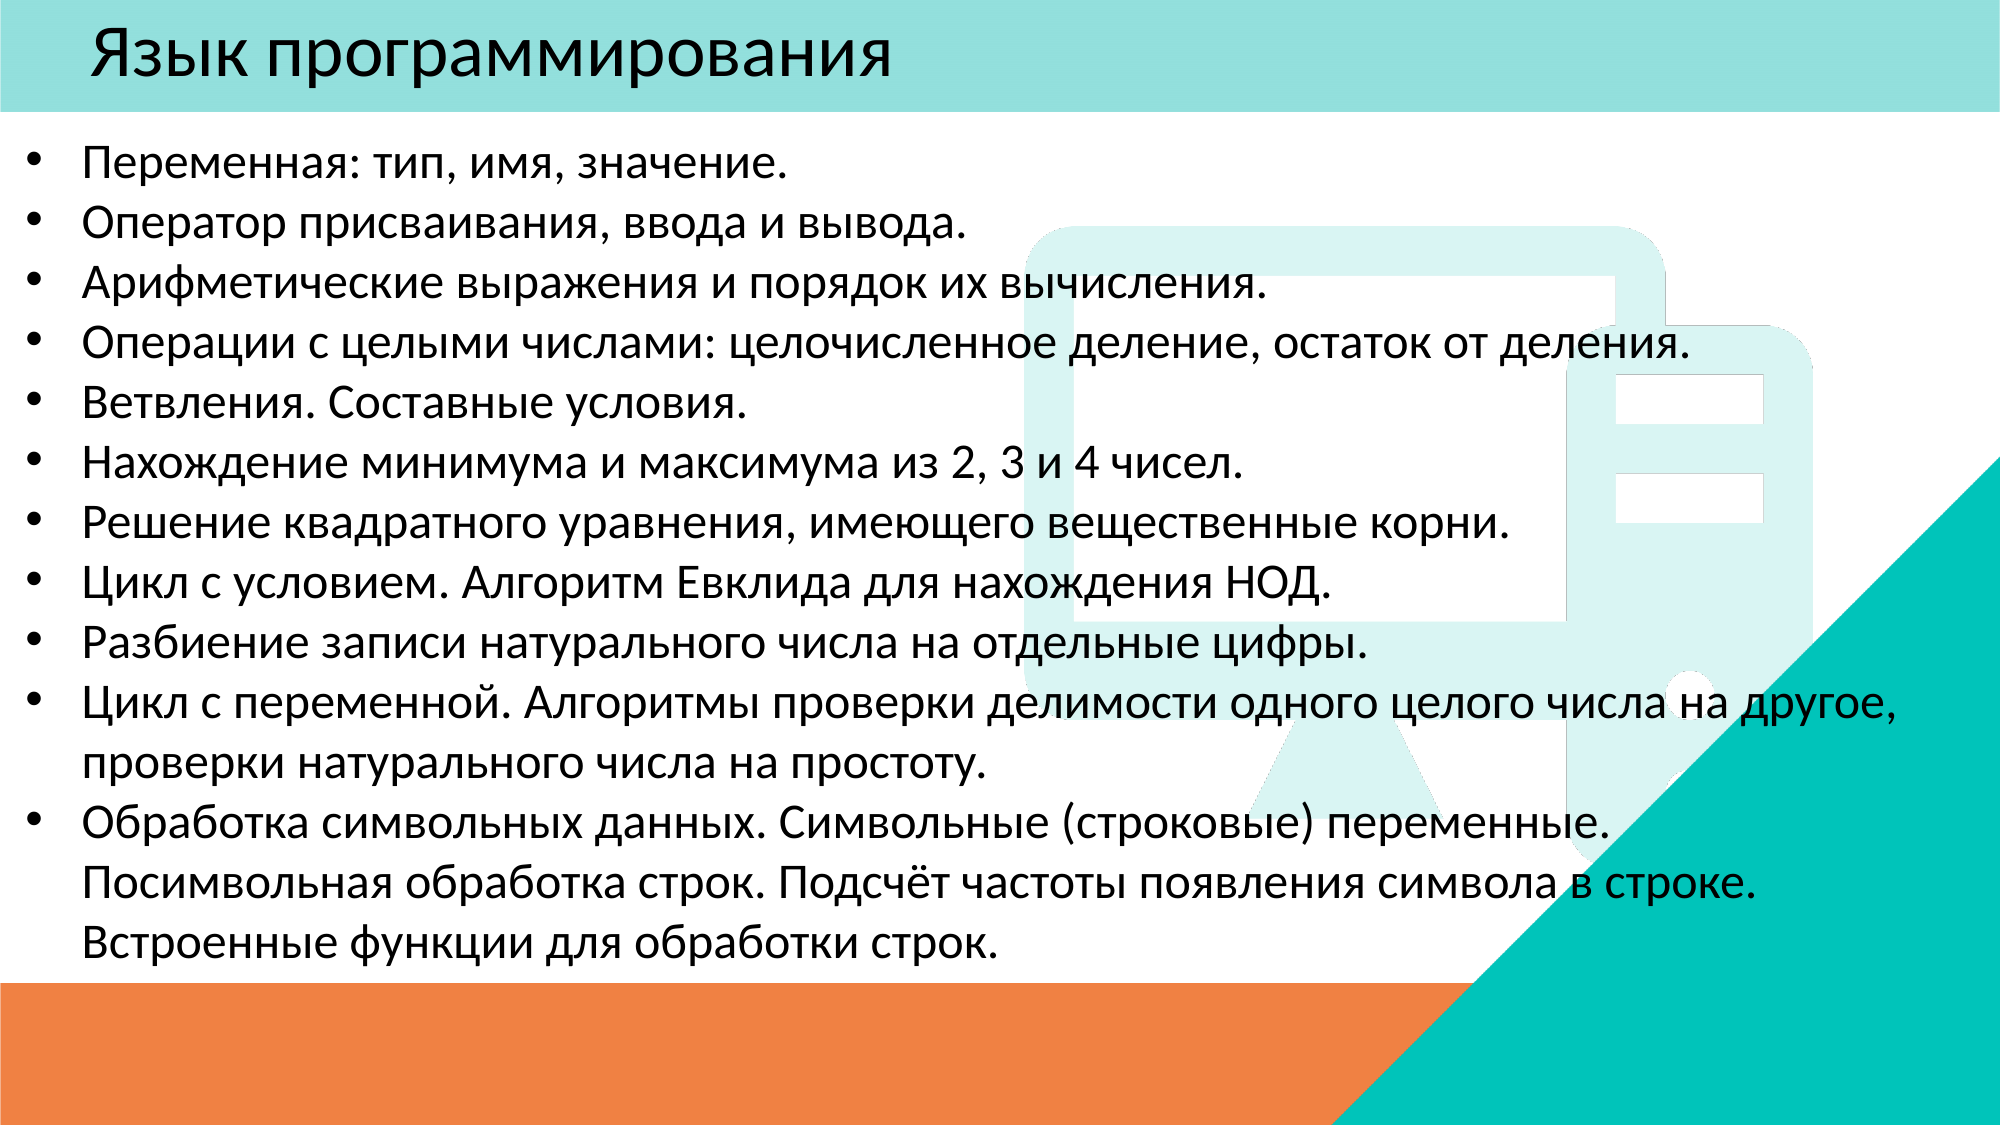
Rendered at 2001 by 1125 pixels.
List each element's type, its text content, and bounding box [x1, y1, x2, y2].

picture [0, 226, 2000, 1125]
text_box Переменная: тип, имя, значение. Оператор присваивания, ввода и вывода. Арифметические выражения и порядок их вычисления. Операции с целыми числами: целочисленное деление, остаток от деления. Ветвления. Составные условия. Нахождение минимума и максимума из 2, 3 и 4 чисел. Решение квадратного уравнения, имеющего вещественные корни. Цикл с условием. Алгоритм Евклида для нахождения НОД. Разбиение записи натурального числа на отдельные цифры. Цикл с переменной. Алгоритмы проверки делимости одного целого числа на другое, проверки натурального числа на простоту. Обработка символьных данных. Символьные (строковые) переменные. Посимвольная обработка строк. Подсчёт частоты появления символа в строке. Встроенные функции для обработки строк. [10, 121, 1950, 976]
picture [0, 0, 2000, 112]
